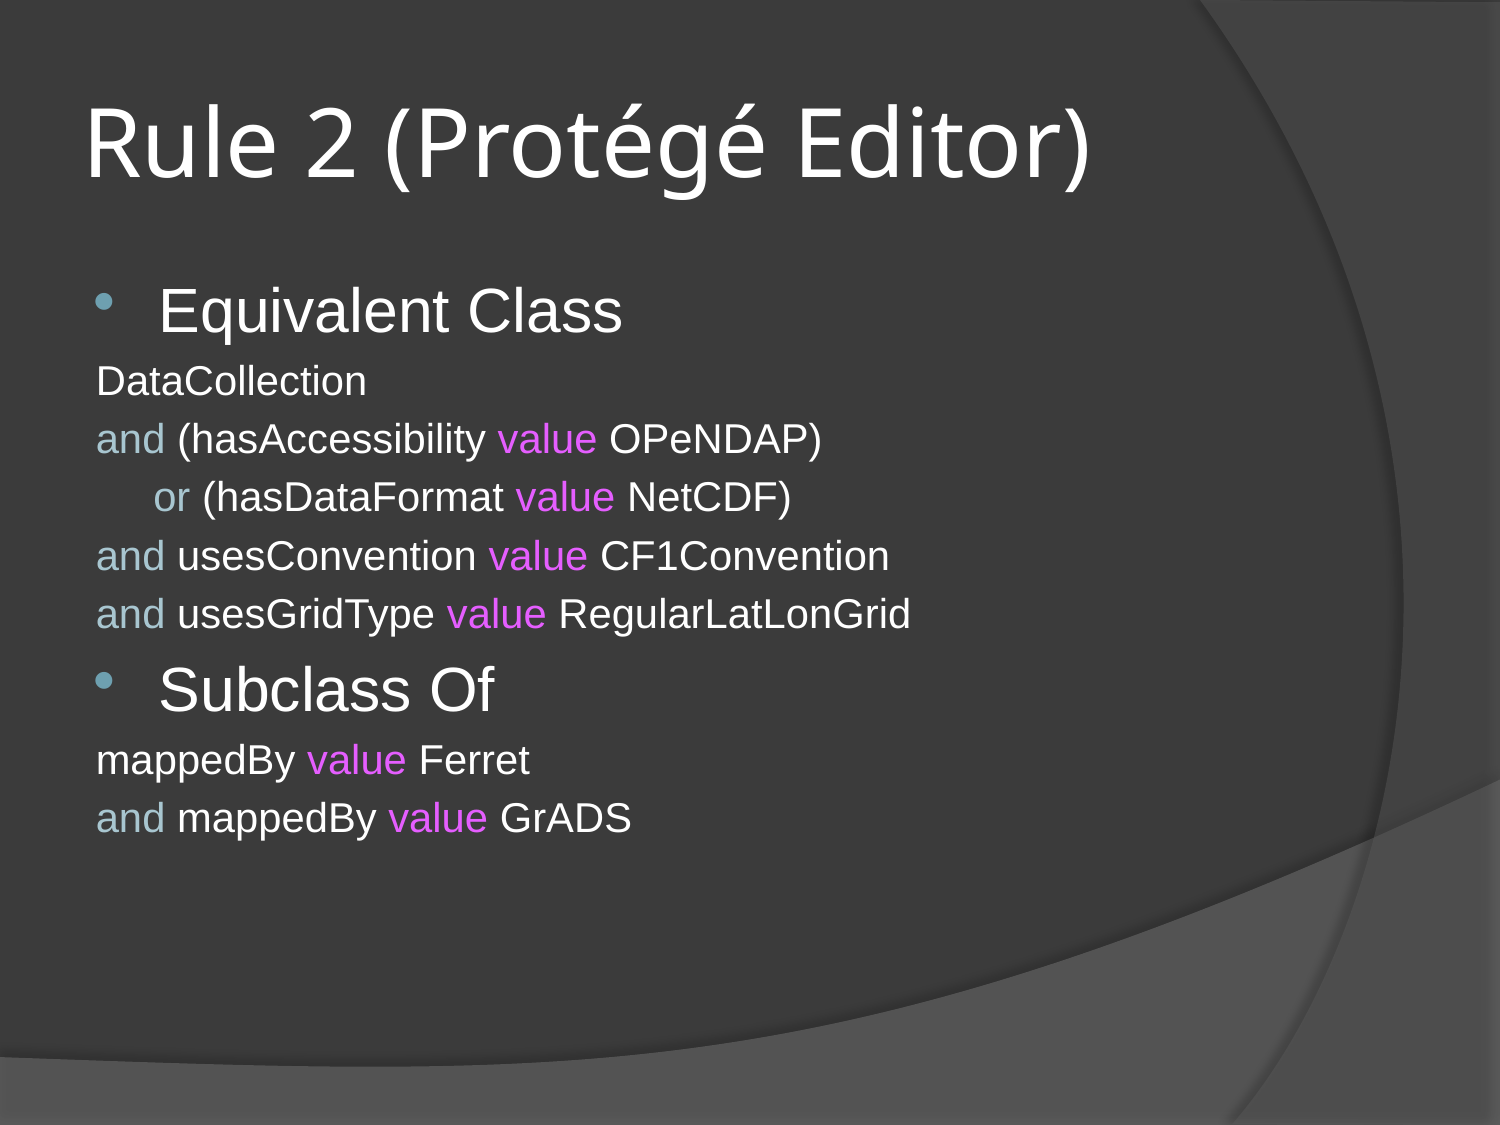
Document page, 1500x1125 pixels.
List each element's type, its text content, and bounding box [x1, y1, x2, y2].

title Rule 2 (Protégé Editor) [75, 45, 1300, 233]
list Equivalent Class DataCollection and (hasAccessibility value OPeNDAP) or (hasDataFormat value NetCDF) and usesConvention value CF1Convention and usesGridType value RegularLatLonGrid Subclass Of mappedBy value Ferret and mappedBy value GrADS [75, 262, 1300, 1005]
